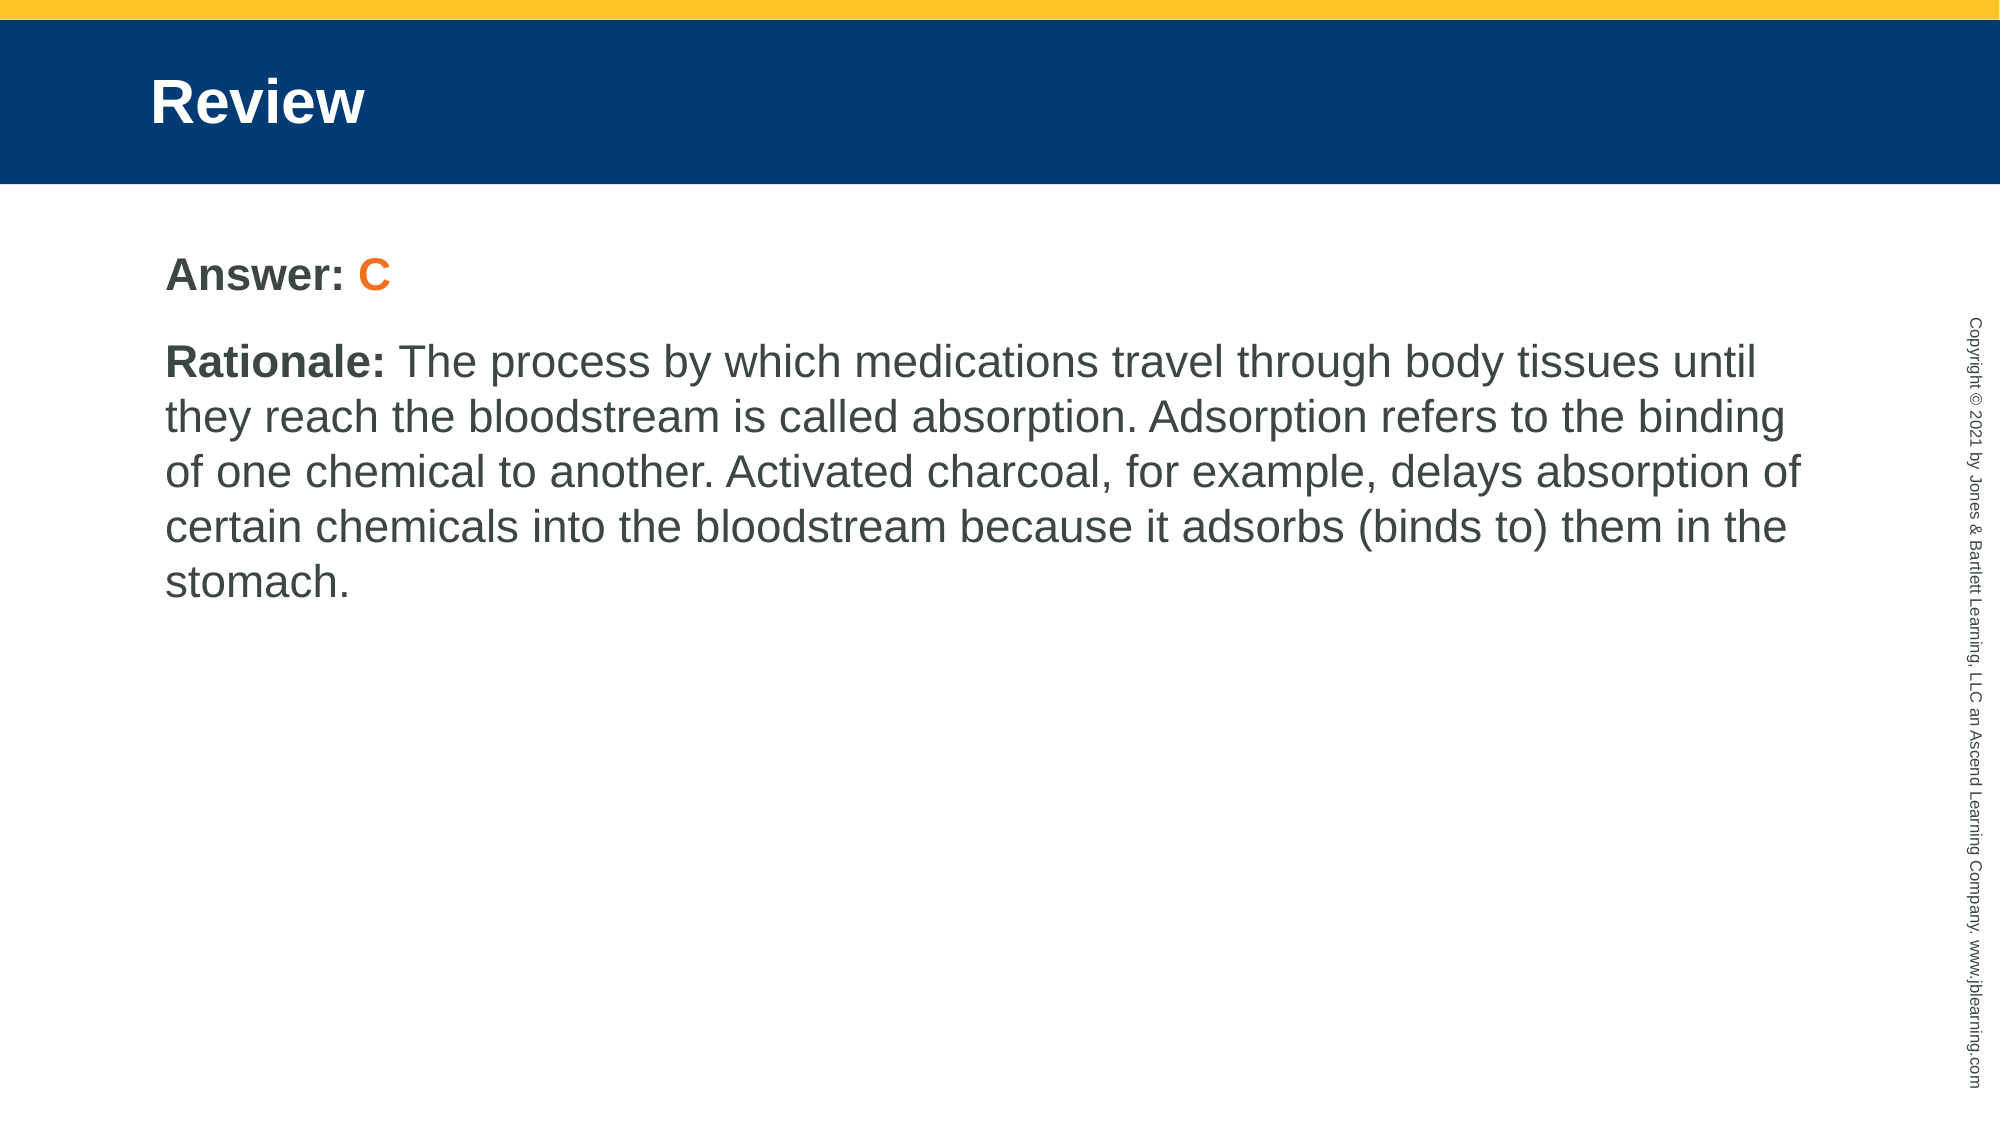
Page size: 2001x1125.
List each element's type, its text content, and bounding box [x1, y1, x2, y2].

title Review [0, 19, 2000, 185]
list Answer: C Rationale: The process by which medications travel through body tissues until they reach the bloodstream is called absorption. Adsorption refers to the binding of one chemical to another. Activated charcoal, for example, delays absorption of certain chemicals into the bloodstream because it adsorbs (binds to) them in the stomach. [150, 237, 1850, 1025]
